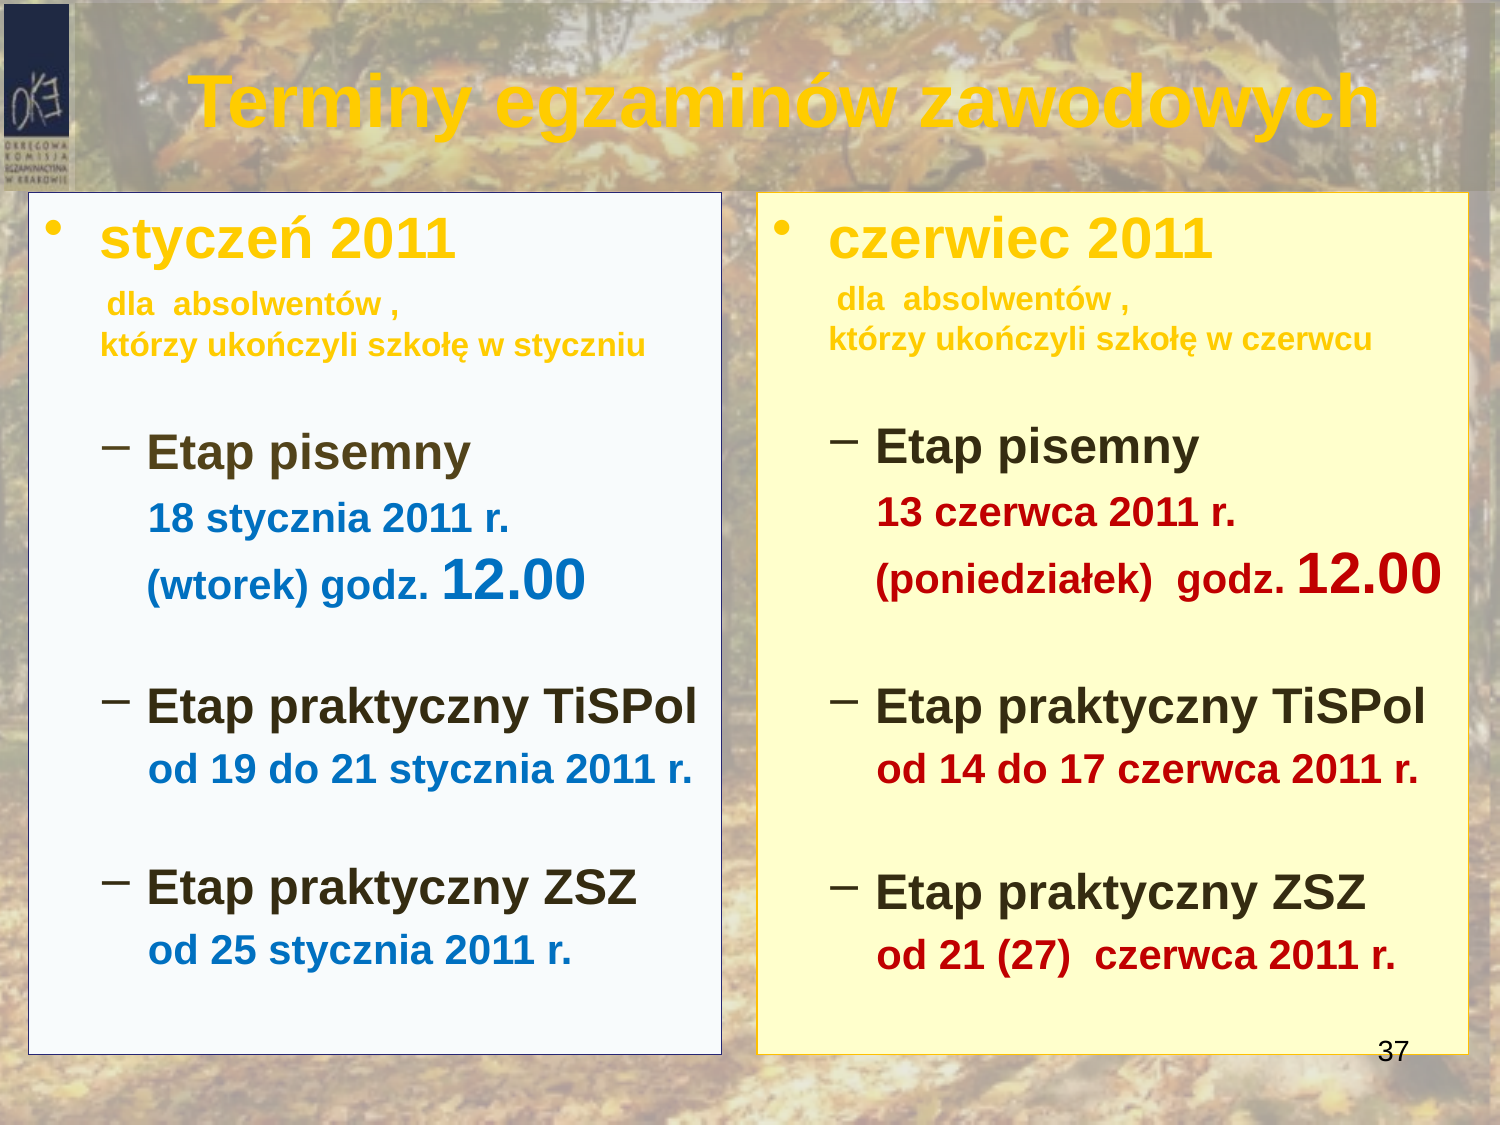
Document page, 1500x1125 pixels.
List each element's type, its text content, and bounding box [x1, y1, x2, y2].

title Terminy egzaminów zawodowych [74, 3, 1495, 192]
slide_number 37 [1074, 1024, 1426, 1103]
list styczeń 2011 dla absolwentów , którzy ukończyli szkołę w styczniu Etap pisemny 18 stycznia 2011 r. (wtorek) godz. 12.00 Etap praktyczny TiSPol od 19 do 21 stycznia 2011 r. Etap praktyczny ZSZ od 25 stycznia 2011 r. [28, 192, 722, 1055]
list czerwiec 2011 dla absolwentów , którzy ukończyli szkołę w czerwcu Etap pisemny 13 czerwca 2011 r. (poniedziałek) godz. 12.00 Etap praktyczny TiSPol od 14 do 17 czerwca 2011 r. Etap praktyczny ZSZ od 21 (27) czerwca 2011 r. [756, 192, 1469, 1055]
